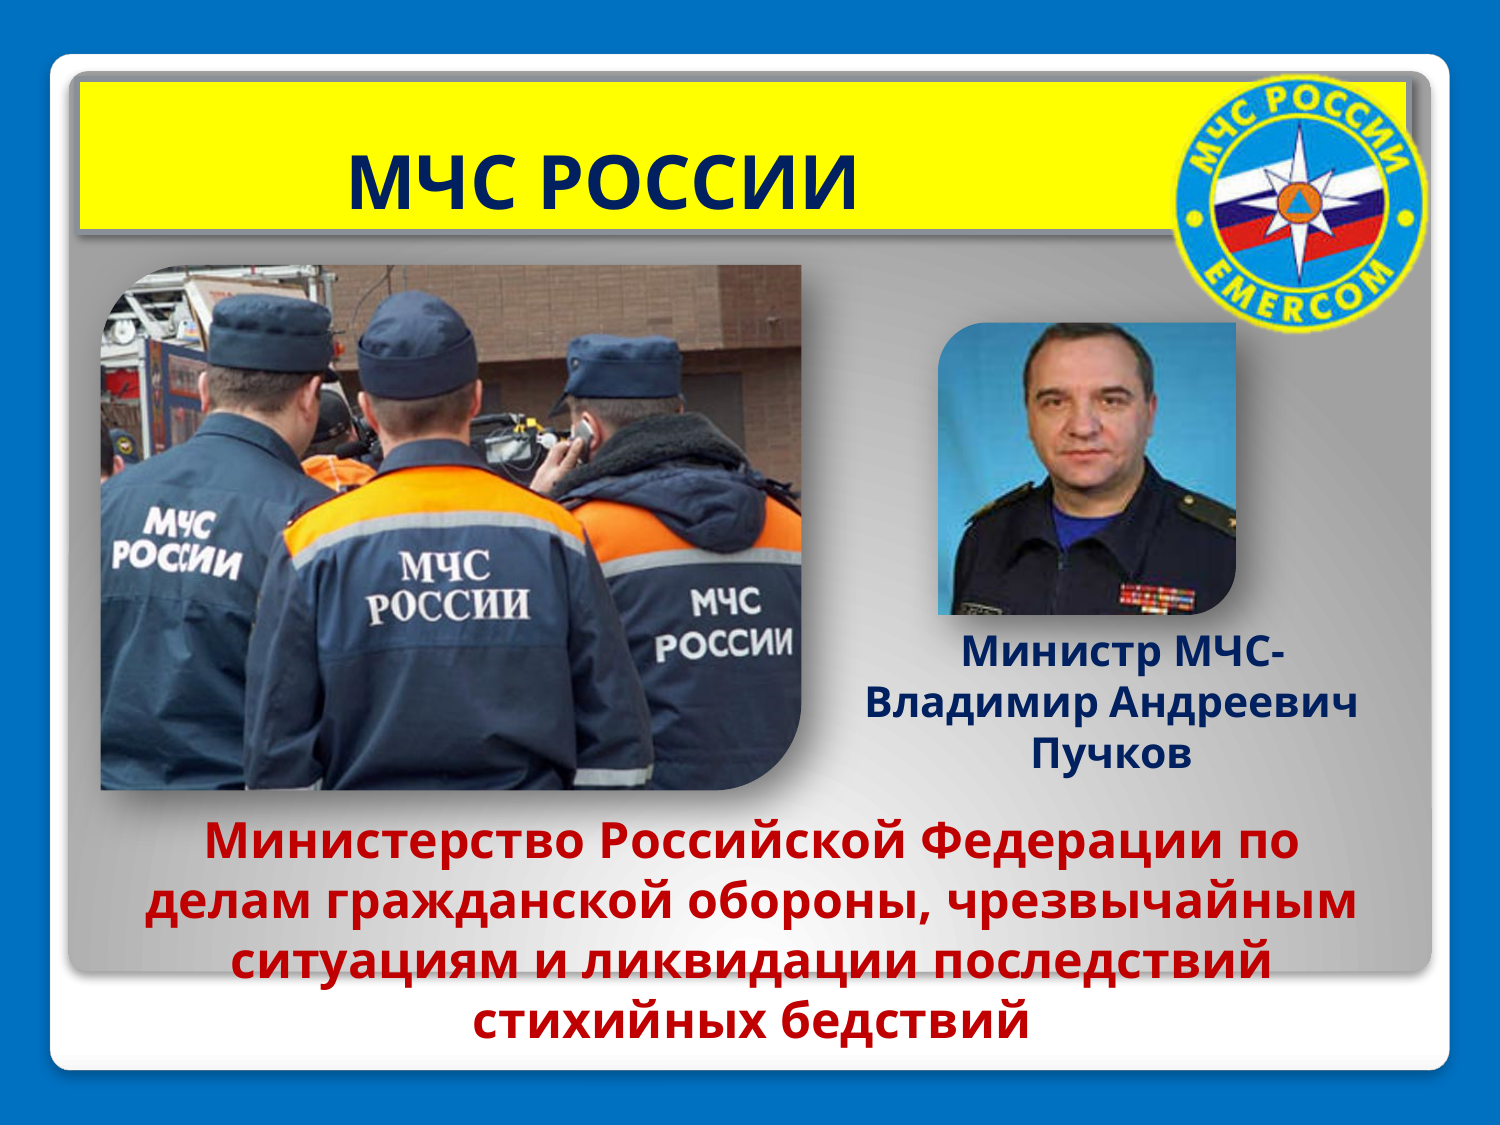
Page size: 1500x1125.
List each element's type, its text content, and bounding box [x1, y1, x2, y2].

text_box [1282, 348, 1500, 482]
picture [100, 264, 802, 791]
picture [937, 73, 1500, 616]
text_box Министерство Российской Федерации по делам гражданской обороны, чрезвычайным ситуациям и ликвидации последствий стихийных бедствий [98, 751, 1406, 1056]
text_box [210, 177, 1071, 482]
text_box Министр МЧС- Владимир Андреевич Пучков [836, 598, 1388, 785]
title МЧС РОССИИ [76, 78, 1073, 232]
